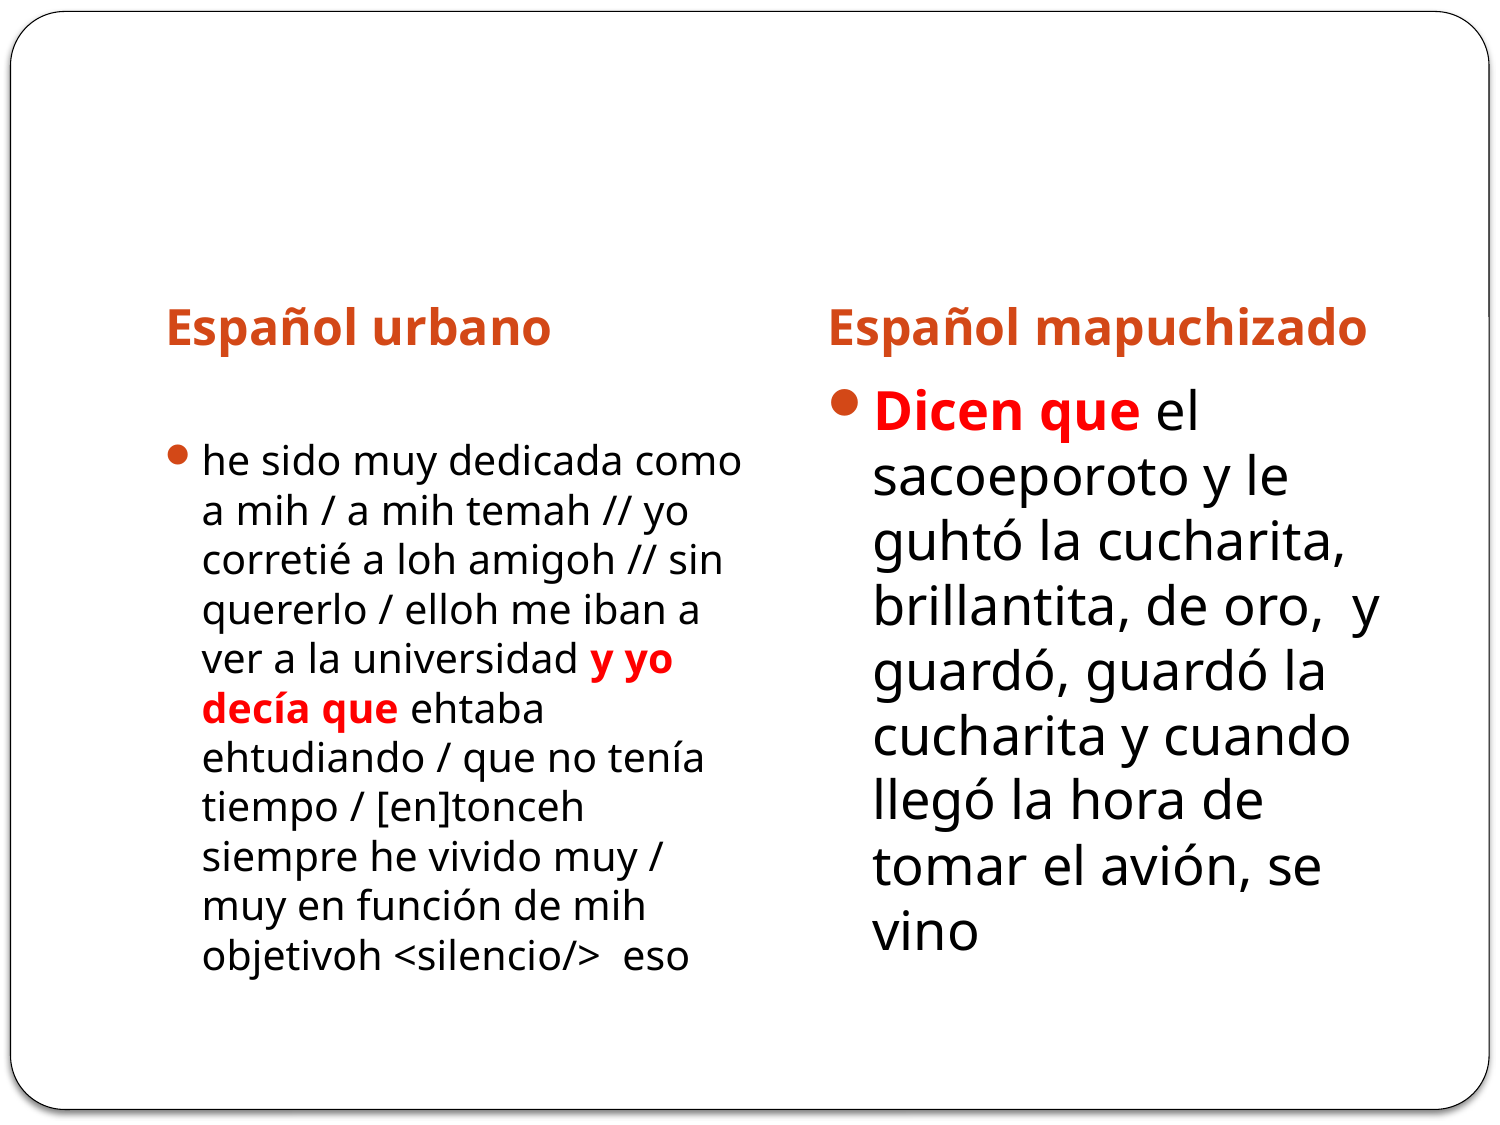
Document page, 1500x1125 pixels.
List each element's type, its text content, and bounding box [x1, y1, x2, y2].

list Dicen que el sacoeporoto y le guhtó la cucharita, brillantita, de oro, y guardó, guardó la cucharita y cuando llegó la hora de tomar el avión, se vino [812, 368, 1425, 1007]
list he sido muy dedicada como a mih / a mih temah // yo corretié a loh amigoh // sin quererlo / elloh me iban a ver a la universidad y yo decía que ehtaba ehtudiando / que no tenía tiempo / [en]tonceh siempre he vivido muy / muy en función de mih objetivoh <silencio/> eso [150, 368, 763, 1007]
list Español mapuchizado [811, 236, 1426, 364]
list Español urbano [149, 236, 763, 364]
